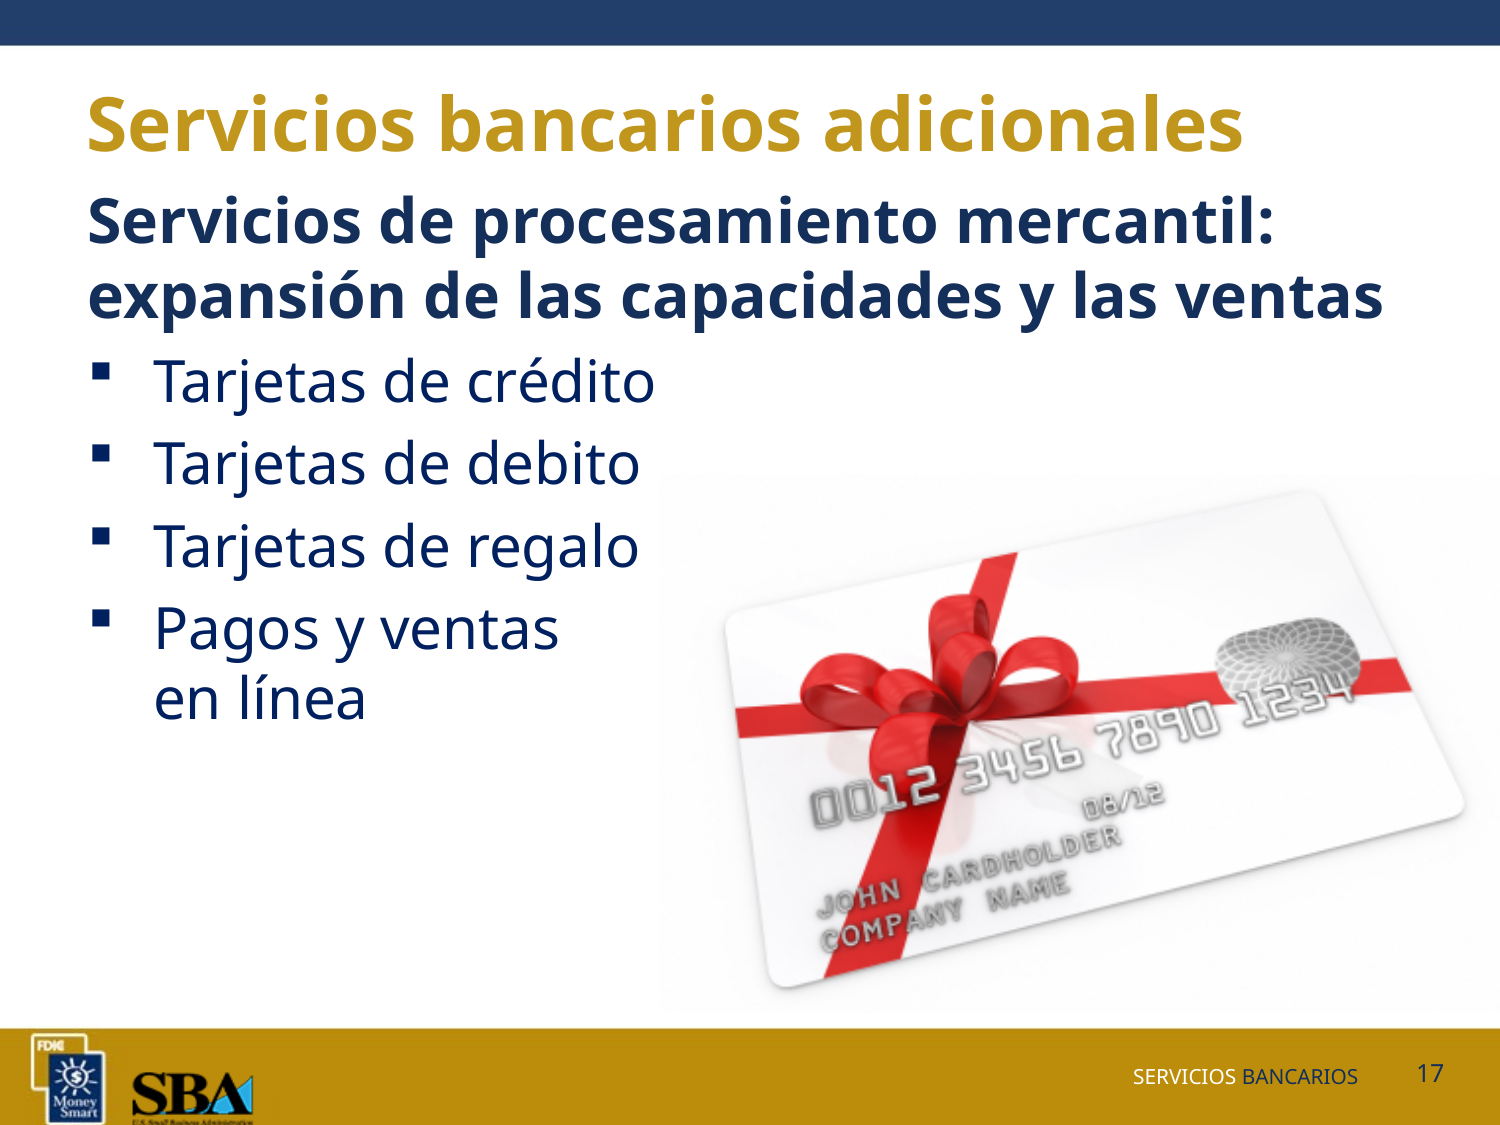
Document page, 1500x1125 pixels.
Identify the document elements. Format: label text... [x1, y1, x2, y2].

list Servicios de procesamiento mercantil: expansión de las capacidades y las ventas Tarjetas de crédito Tarjetas de debito Tarjetas de regalo Pagos y ventas en línea [87, 181, 1425, 882]
title Servicios bancarios adicionales [86, 76, 1437, 177]
picture [0, 0, 1500, 1125]
